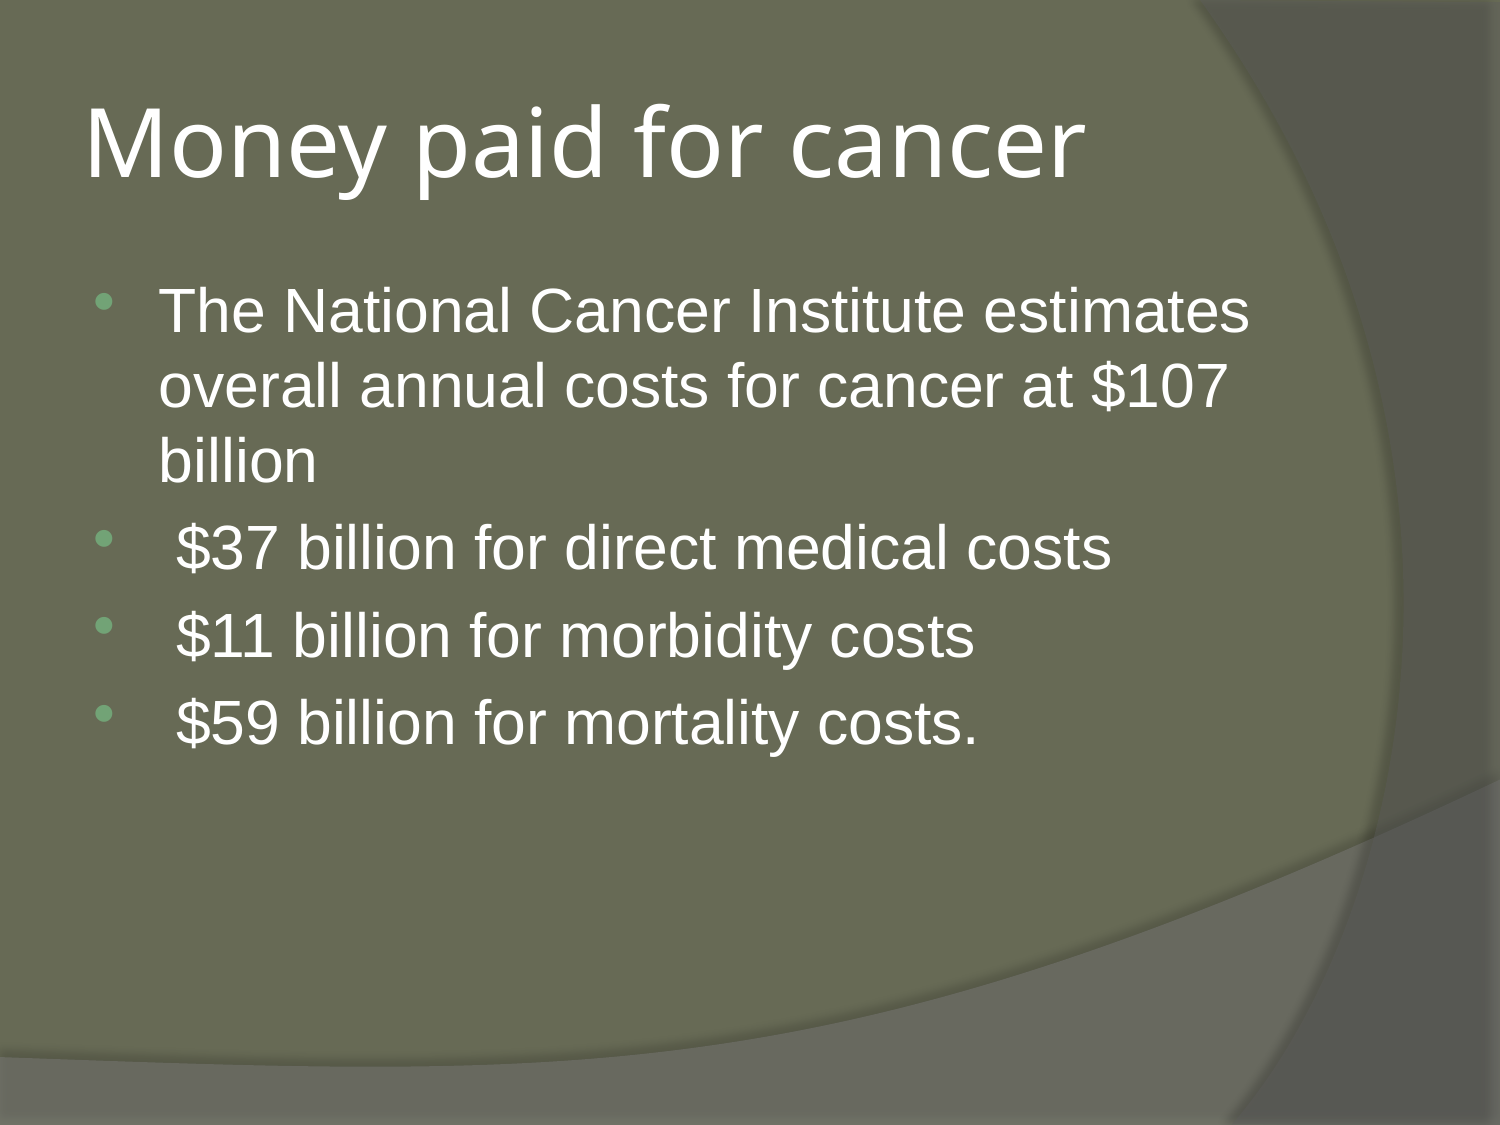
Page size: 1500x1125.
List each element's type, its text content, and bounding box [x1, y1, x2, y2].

title Money paid for cancer [75, 45, 1300, 233]
list The National Cancer Institute estimates overall annual costs for cancer at $107 billion $37 billion for direct medical costs $11 billion for morbidity costs $59 billion for mortality costs. [75, 262, 1300, 1005]
